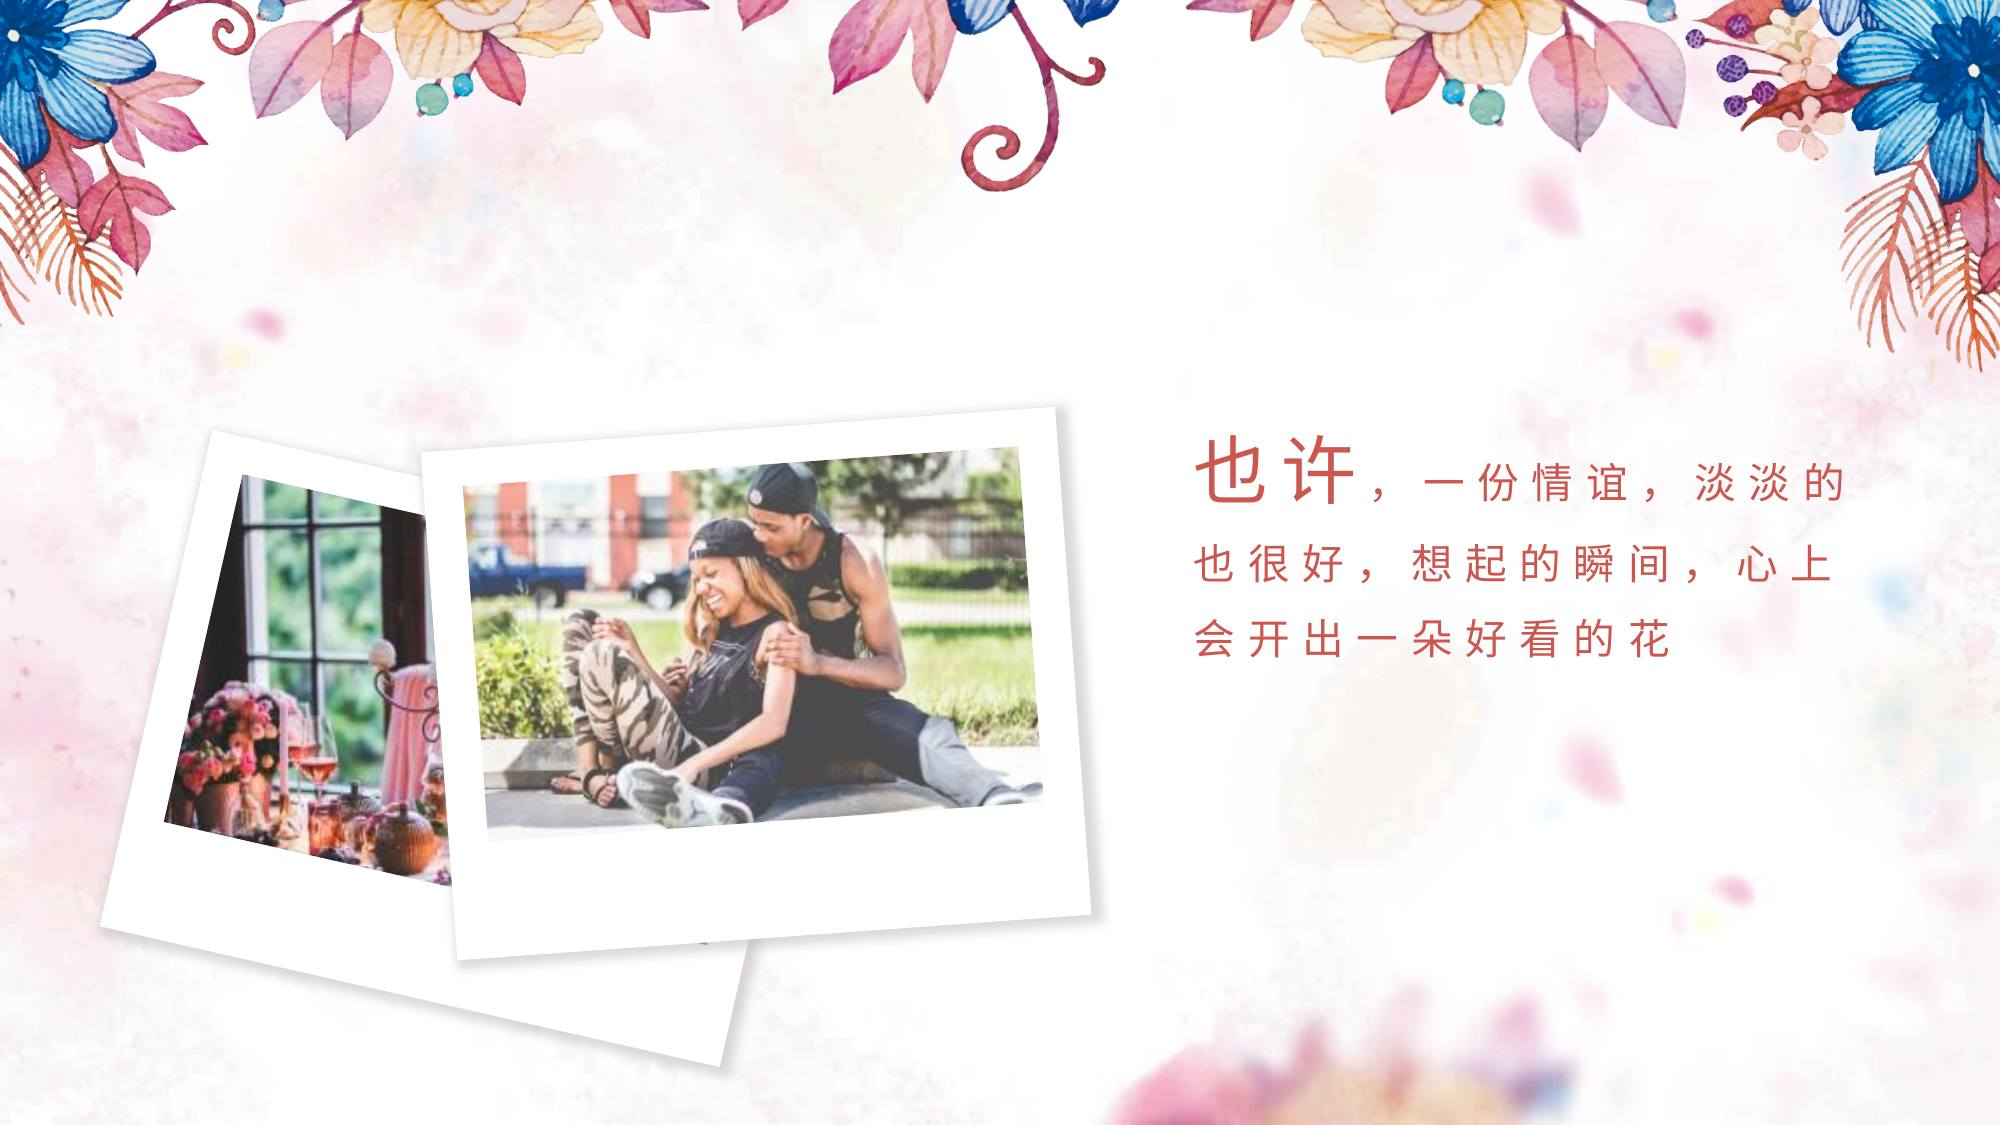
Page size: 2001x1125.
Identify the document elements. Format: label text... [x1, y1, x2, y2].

text_box 也许，一份情谊，淡淡的也很好，想起的瞬间，心上会开出一朵好看的花 [1179, 370, 1874, 671]
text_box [148, 493, 784, 1003]
picture [0, 0, 2000, 1125]
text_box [438, 428, 1075, 939]
